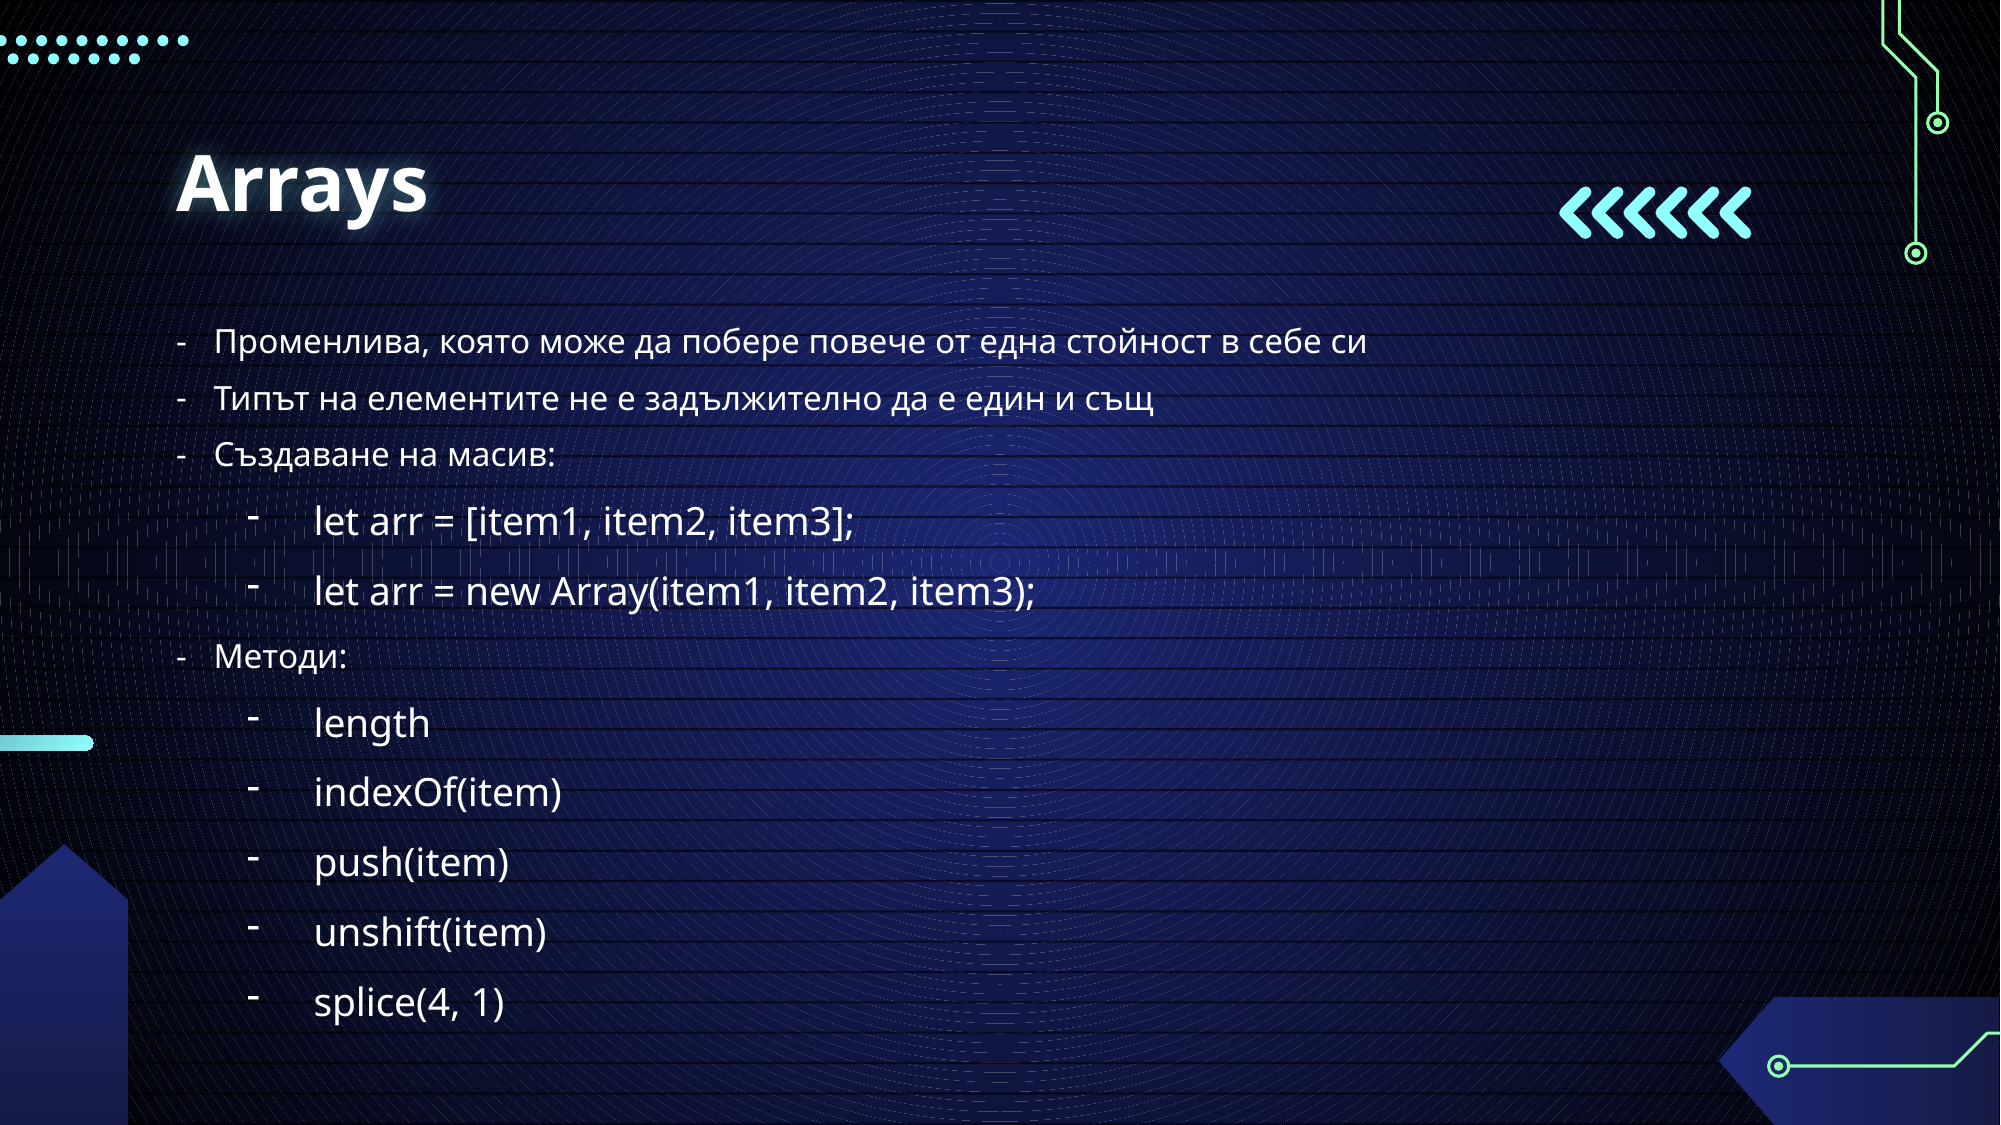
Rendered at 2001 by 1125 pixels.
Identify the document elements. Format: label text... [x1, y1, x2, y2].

title Arrays [155, 117, 1844, 240]
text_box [1558, 186, 1753, 240]
list Променлива, която може да побере повече от една стойност в себе си Типът на елементите не е задължително да е един и същ Създаване на масив: let arr = [item1, item2, item3]; let arr = new Array(item1, item2, item3); Методи: length indexOf(item) push(item) unshift(item) splice(4, 1) [155, 240, 1844, 1052]
